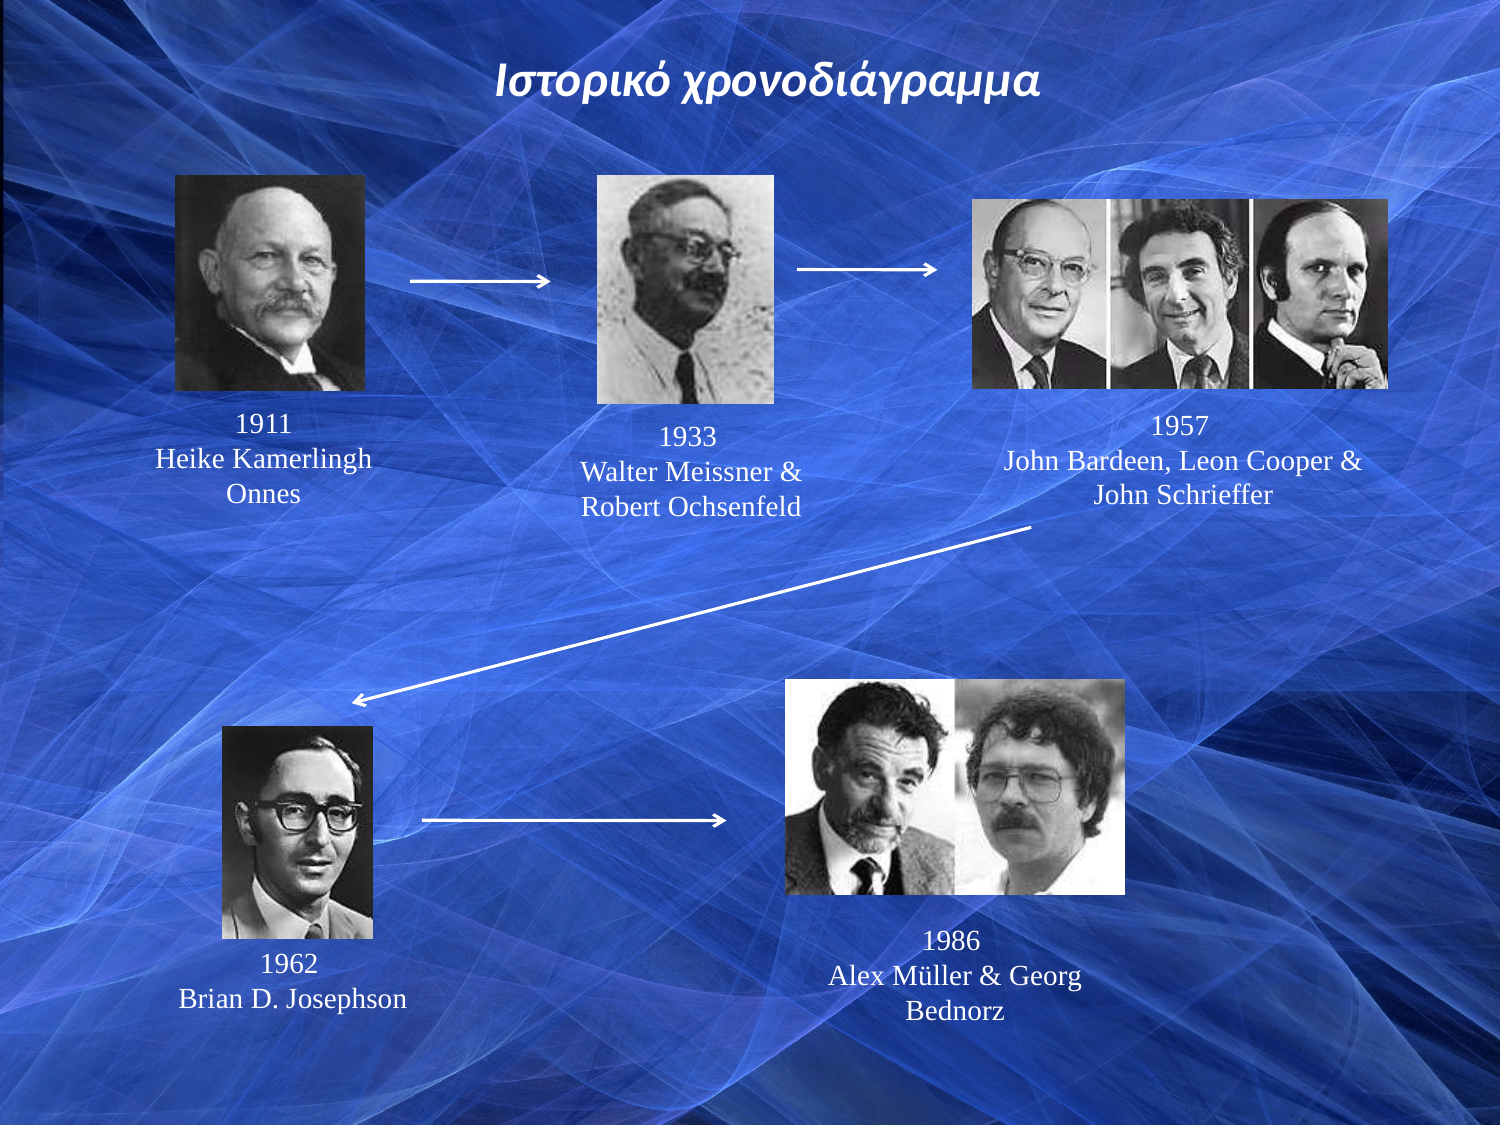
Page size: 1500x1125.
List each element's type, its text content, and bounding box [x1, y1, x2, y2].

text_box Ιστορικό χρονοδιάγραμμα [349, 21, 1186, 131]
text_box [796, 198, 1395, 540]
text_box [140, 527, 1032, 1044]
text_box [116, 175, 408, 516]
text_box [421, 679, 1126, 1067]
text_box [409, 175, 844, 525]
picture [0, 0, 1500, 1125]
